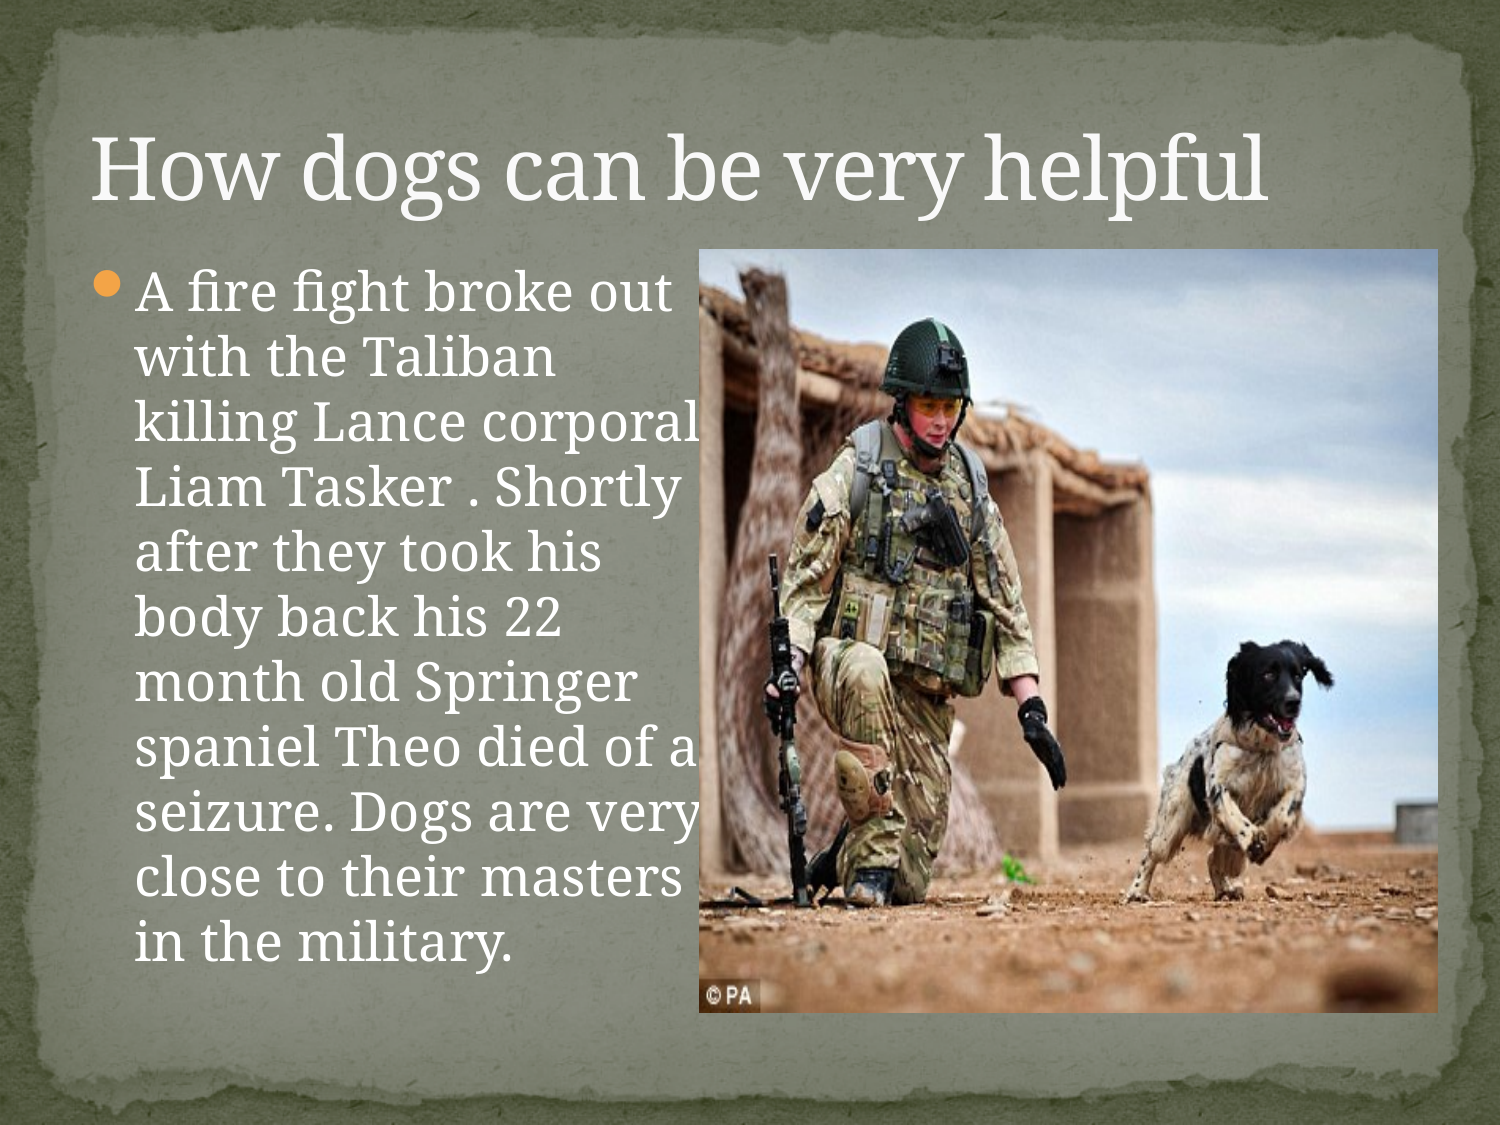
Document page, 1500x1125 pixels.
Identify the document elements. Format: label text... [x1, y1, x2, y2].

picture [699, 249, 1438, 1013]
list A fire fight broke out with the Taliban killing Lance corporal Liam Tasker . Shortly after they took his body back his 22 month old Springer spaniel Theo died of a seizure. Dogs are very close to their masters in the military. [75, 249, 692, 1000]
title How dogs can be very helpful [74, 24, 1425, 225]
